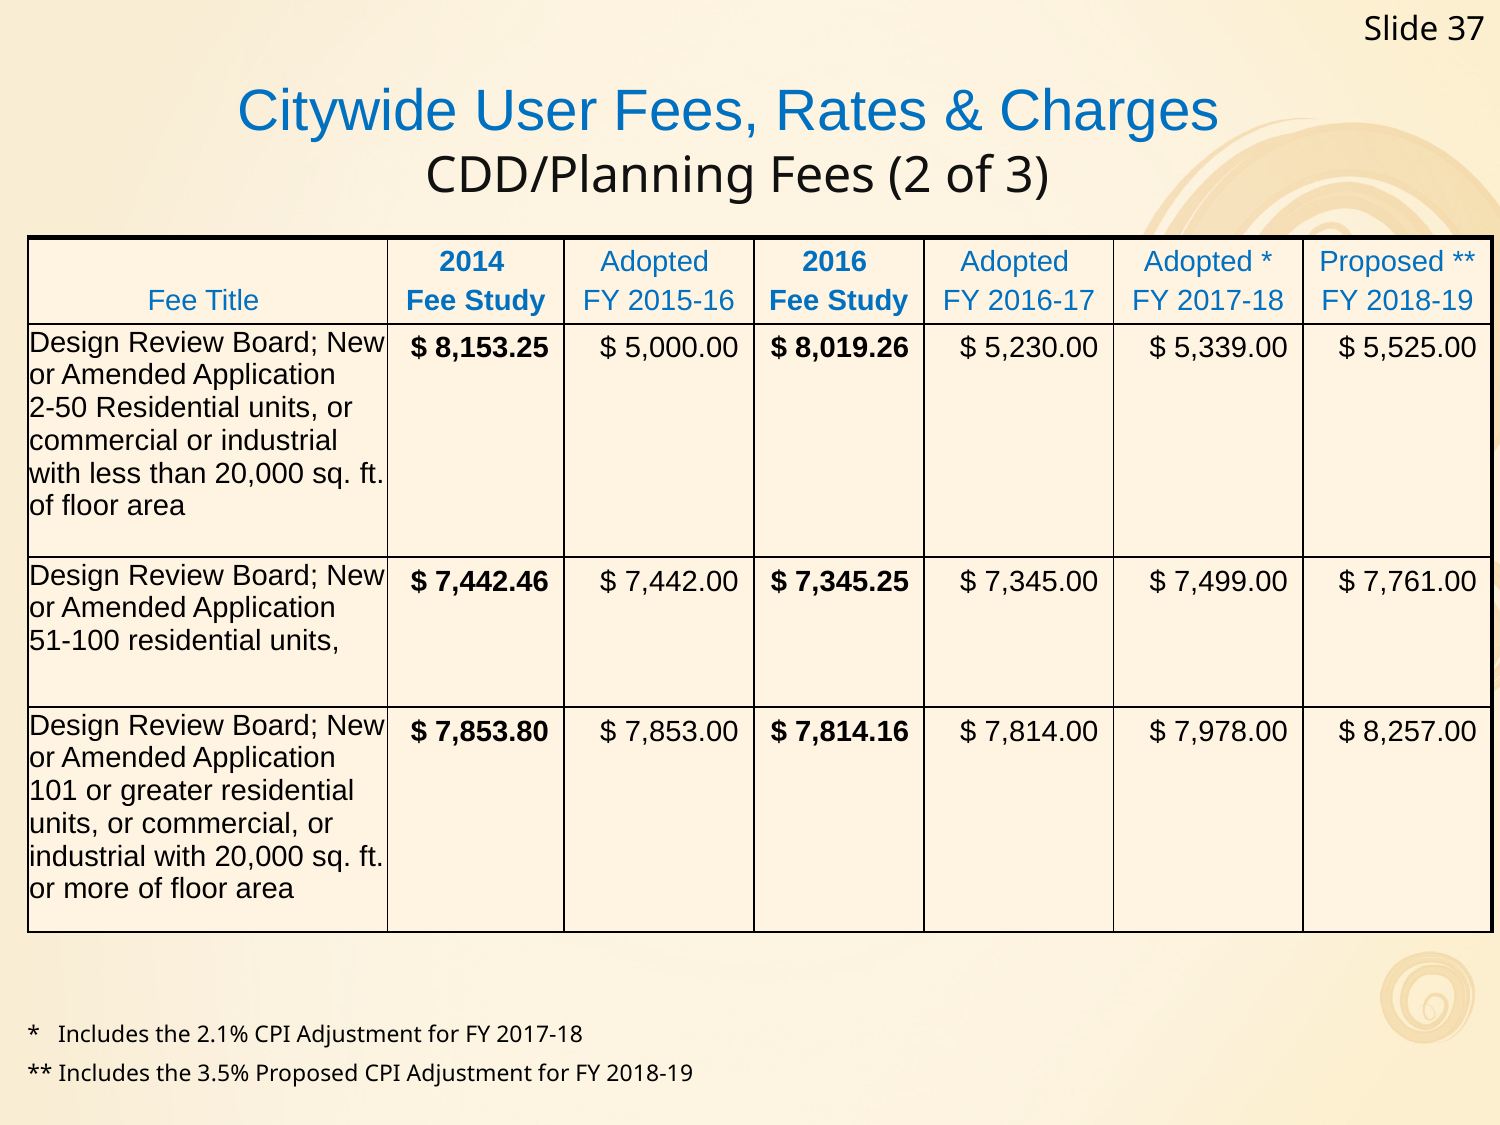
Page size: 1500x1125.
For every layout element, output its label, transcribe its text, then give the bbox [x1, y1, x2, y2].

table_cell $ 7,345.00 [925, 558, 1113, 706]
table_cell Design Review Board; New or Amended Application 101 or greater residential units, or commercial, or industrial with 20,000 sq. ft. or more of floor area [29, 708, 387, 931]
table_header Adopted FY 2016-17 [925, 240, 1113, 323]
table_cell $ 7,814.16 [755, 708, 923, 931]
table_header 2016 Fee Study [755, 240, 923, 323]
table_cell $ 5,000.00 [565, 325, 753, 556]
table_cell $ 7,345.25 [755, 558, 923, 706]
slide_number Slide 37 [1149, 0, 1500, 75]
table_header Proposed ** FY 2018-19 [1304, 240, 1490, 323]
table_cell $ 7,853.80 [388, 708, 563, 931]
table_header 2014 Fee Study [388, 240, 563, 323]
table_cell $ 5,339.00 [1114, 325, 1302, 556]
table_cell $ 7,814.00 [925, 708, 1113, 931]
table_cell $ 7,853.00 [565, 708, 753, 931]
table_header Adopted * FY 2017-18 [1114, 240, 1302, 323]
table_cell $ 5,525.00 [1304, 325, 1490, 556]
table_cell Design Review Board; New or Amended Application 2-50 Residential units, or commercial or industrial with less than 20,000 sq. ft. of floor area [29, 325, 387, 556]
table_cell $ 7,499.00 [1114, 558, 1302, 706]
table_header Adopted FY 2015-16 [565, 240, 753, 323]
table_cell $ 7,442.00 [565, 558, 753, 706]
table_cell $ 8,153.25 [388, 325, 563, 556]
table_cell $ 7,978.00 [1114, 708, 1302, 931]
picture [0, 0, 1500, 1125]
table_cell $ 7,761.00 [1304, 558, 1490, 706]
table_cell $ 5,230.00 [925, 325, 1113, 556]
table_cell $ 7,442.46 [388, 558, 563, 706]
text_box * Includes the 2.1% CPI Adjustment for FY 2017-18 ** Includes the 3.5% Proposed CPI Adjustment for FY 2018-19 [12, 1012, 988, 1094]
table_cell $ 8,019.26 [755, 325, 923, 556]
table_cell Design Review Board; New or Amended Application 51-100 residential units, [29, 558, 387, 706]
text_box Citywide User Fees, Rates & Charges CDD/Planning Fees (2 of 3) [112, 62, 1363, 213]
table_cell $ 8,257.00 [1304, 708, 1490, 931]
table_header Fee Title [29, 240, 387, 323]
